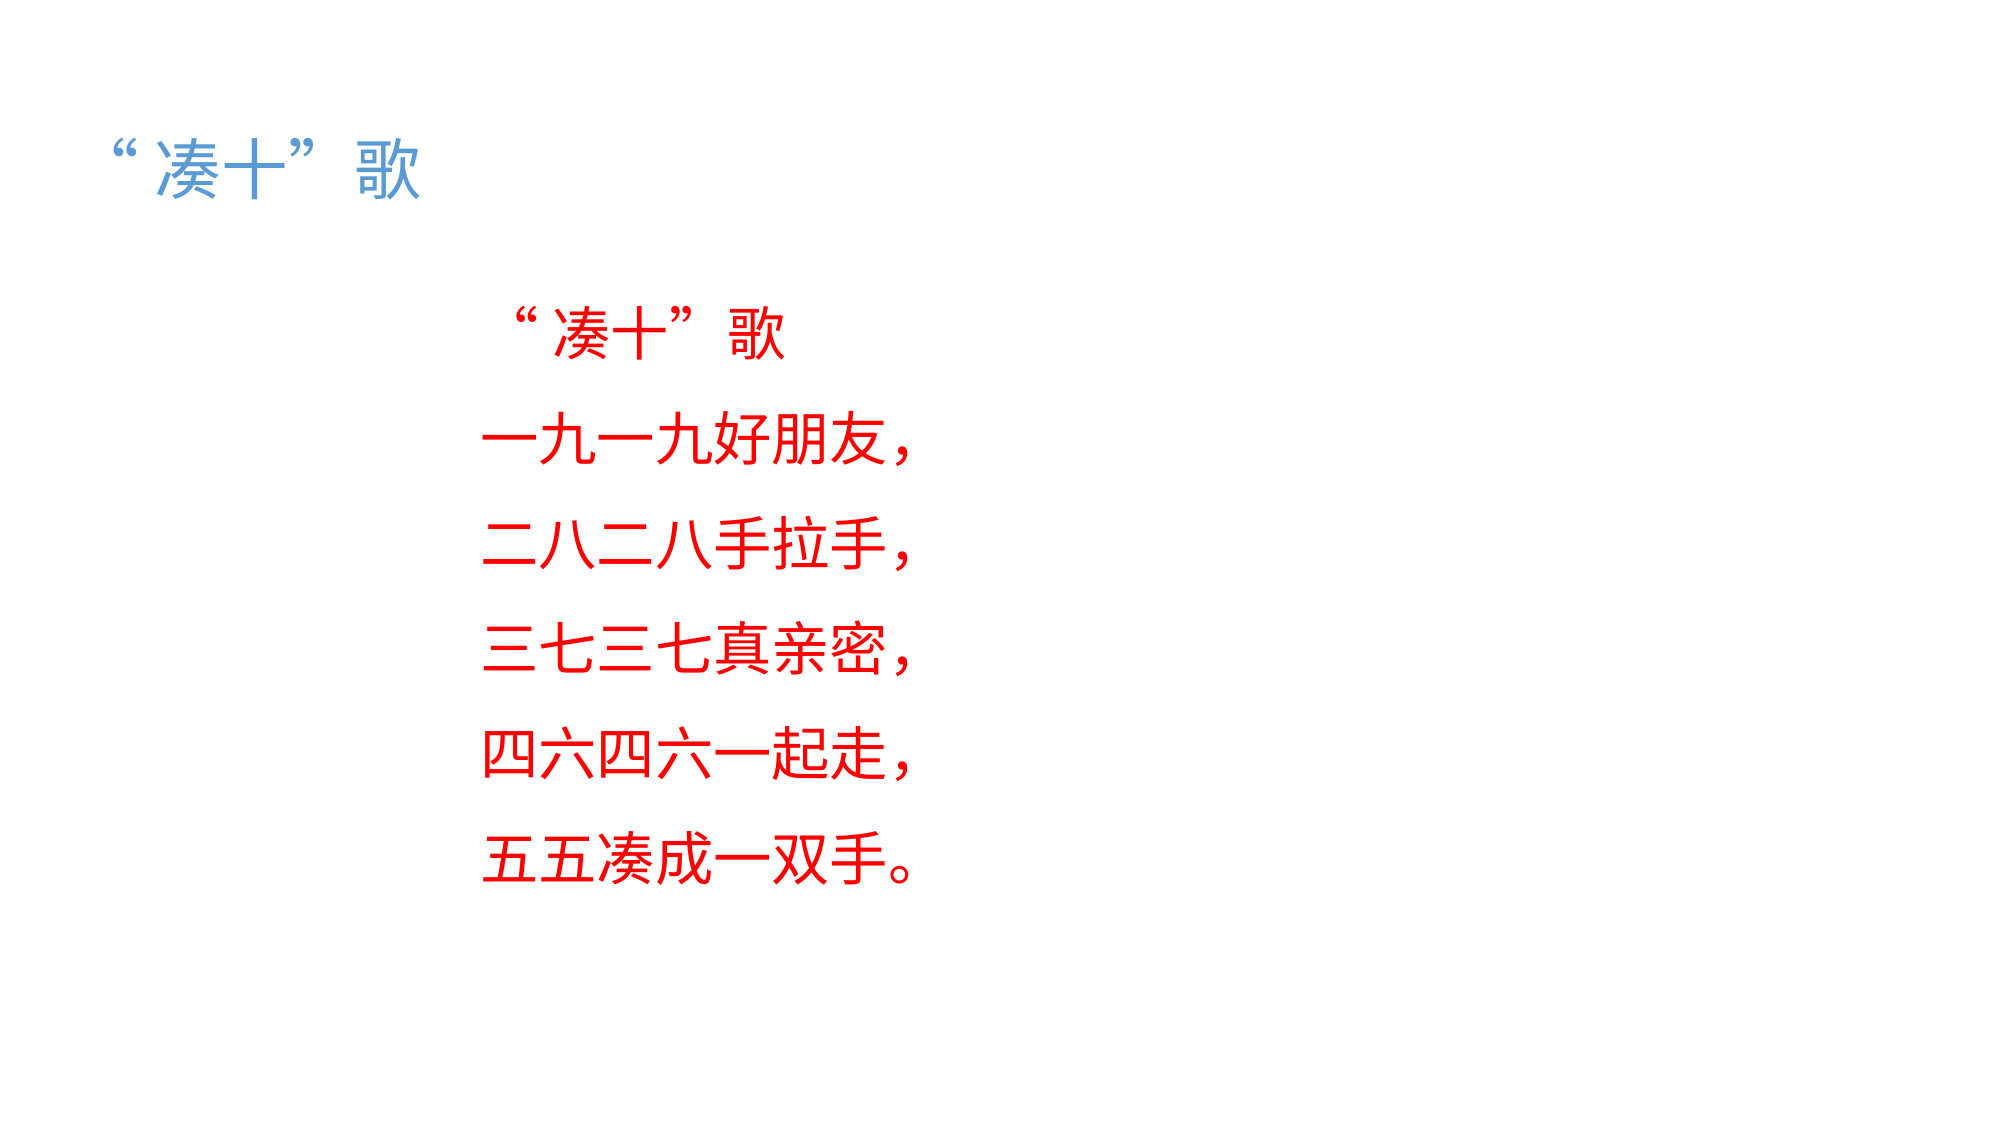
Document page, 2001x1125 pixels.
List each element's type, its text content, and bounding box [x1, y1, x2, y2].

text_box “凑十”歌 一九一九好朋友， 二八二八手拉手， 三七三七真亲密， 四六四六一起走， 五五凑成一双手。 [465, 255, 1179, 900]
text_box “凑十”歌 [57, 120, 437, 216]
